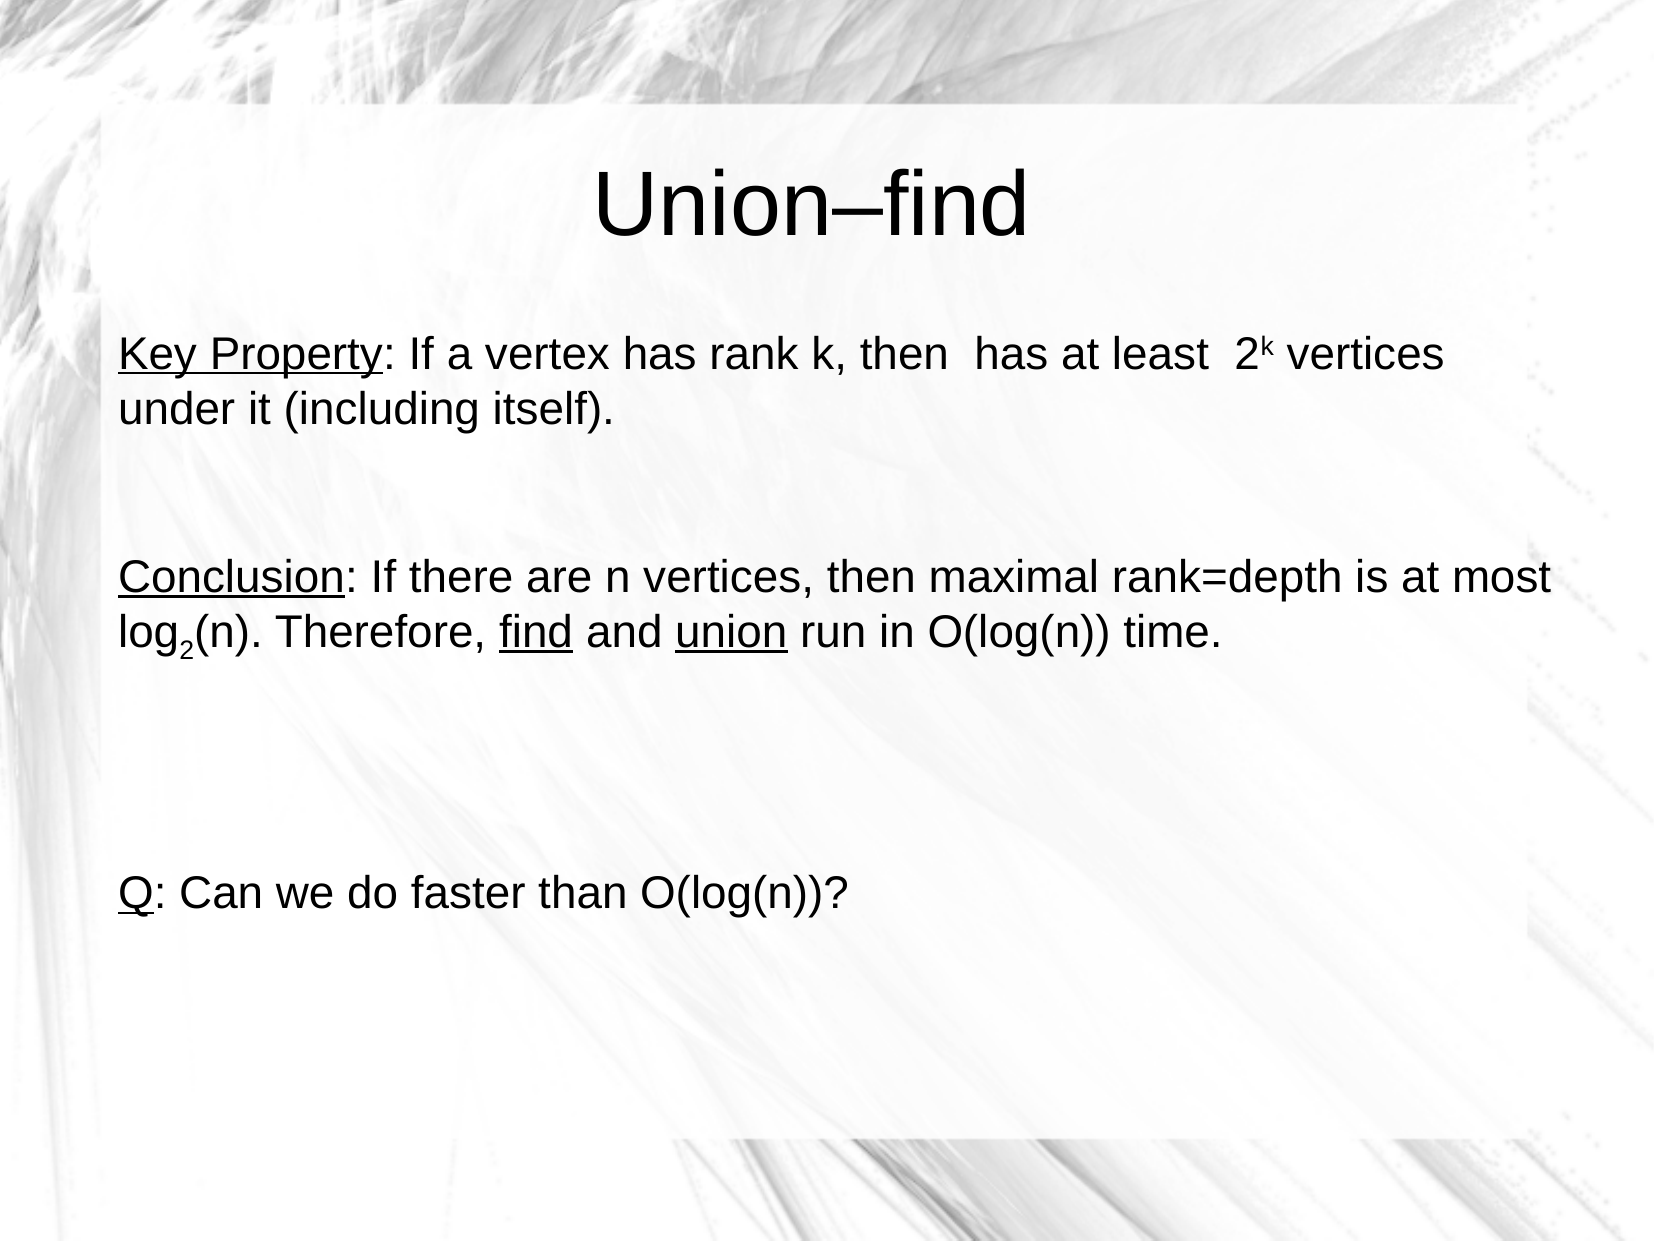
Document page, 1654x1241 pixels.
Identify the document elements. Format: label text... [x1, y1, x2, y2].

picture [0, 0, 1654, 1241]
list Key Property: If a vertex has rank k, then has at least 2k vertices under it (including itself). Conclusion: If there are n vertices, then maximal rank=depth is at most log2(n). Therefore, find and union run in O(log(n)) time. Q: Can we do faster than O(log(n))? [118, 319, 1571, 1109]
title Union–find [118, 93, 1506, 299]
